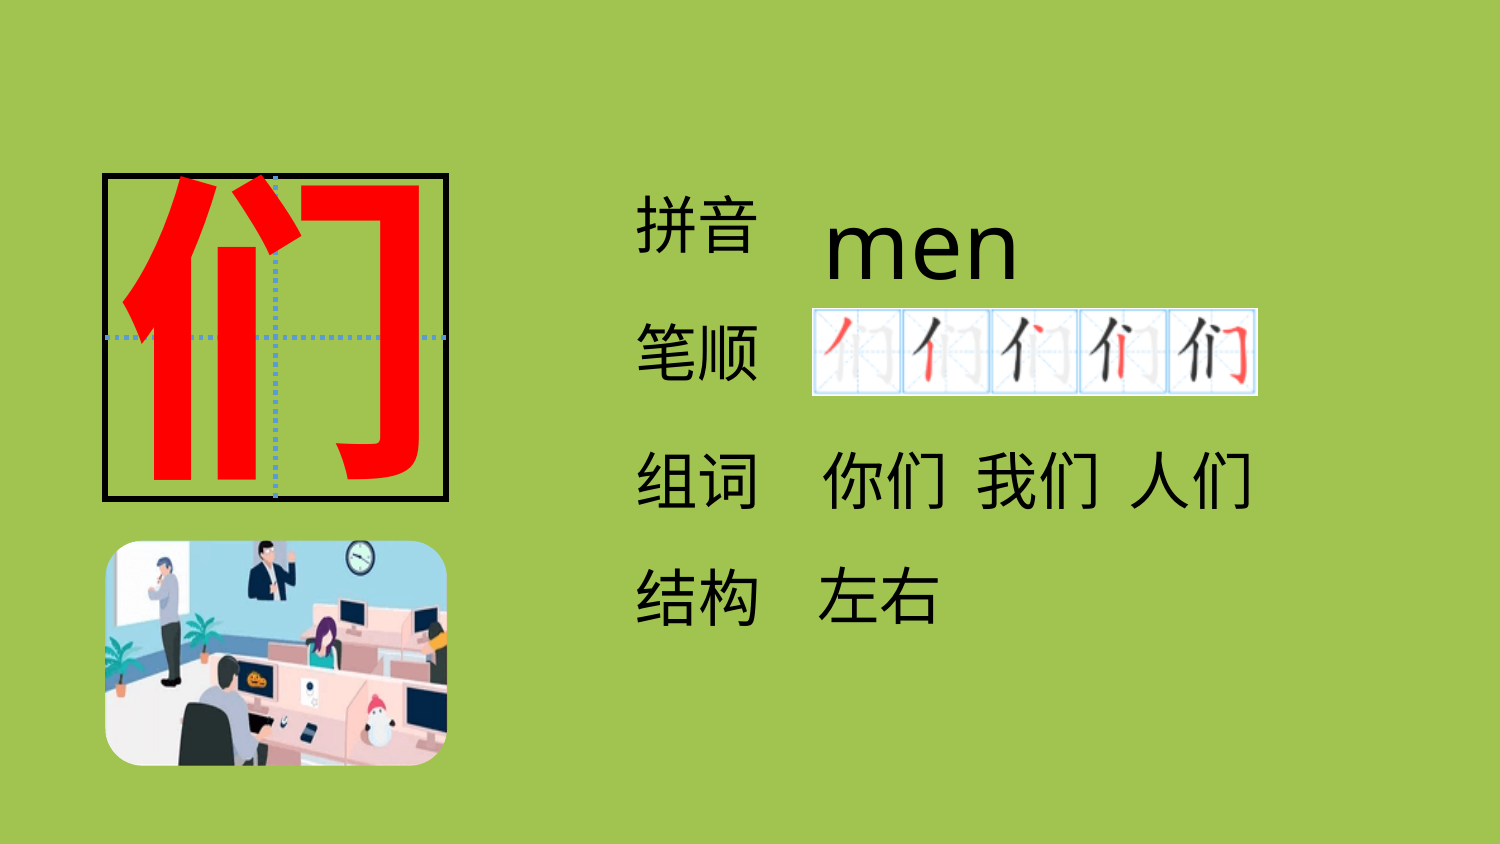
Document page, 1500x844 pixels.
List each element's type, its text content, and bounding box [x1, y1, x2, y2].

text_box 们 [104, 120, 515, 522]
text_box 结构 [624, 552, 917, 639]
text_box 笔顺 [623, 308, 780, 395]
picture [105, 540, 448, 766]
text_box 拼音 [623, 180, 780, 267]
text_box 组词 [623, 436, 780, 523]
text_box men [811, 180, 1035, 379]
text_box 你们 我们 人们 [811, 436, 1422, 523]
picture [812, 308, 1258, 396]
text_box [105, 175, 447, 499]
text_box 左右 [806, 551, 1164, 638]
